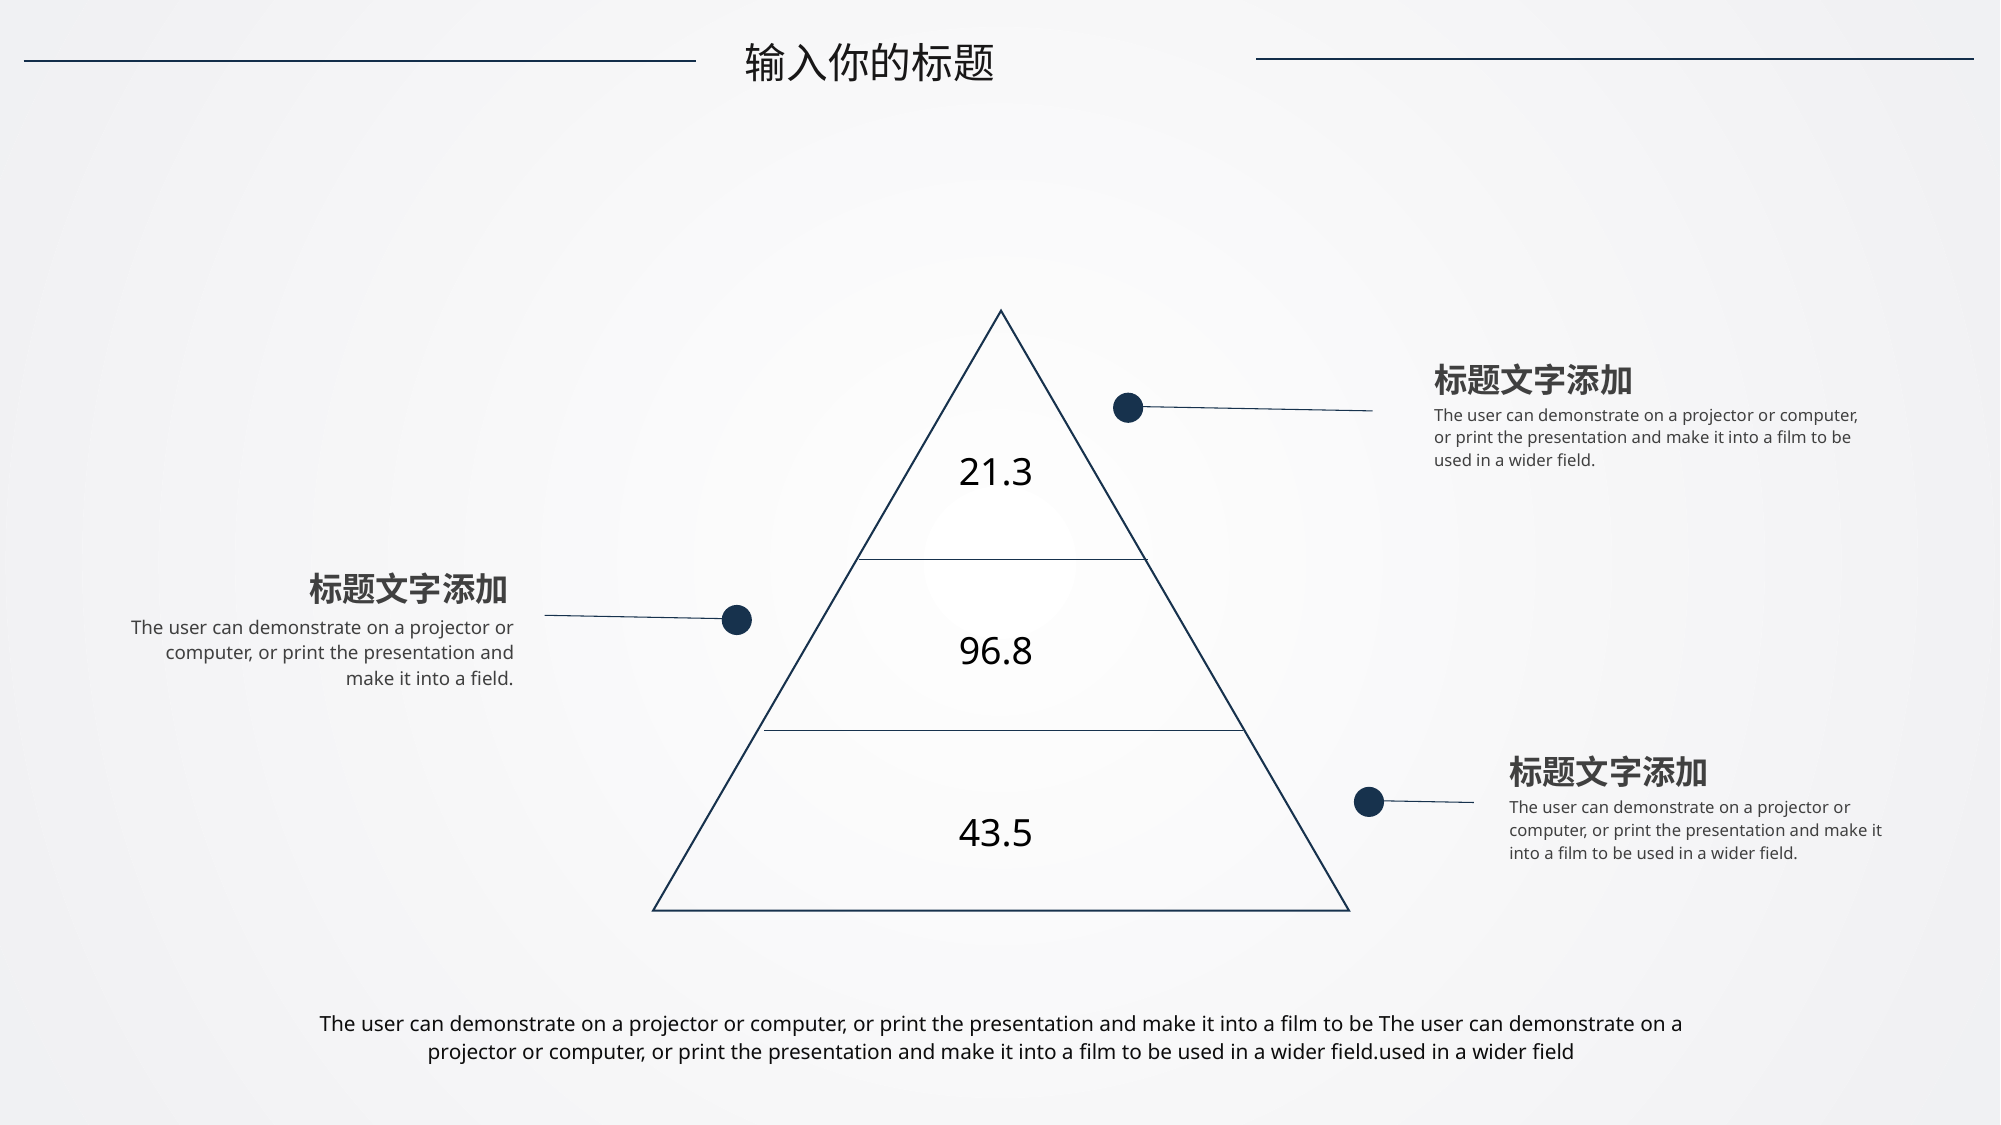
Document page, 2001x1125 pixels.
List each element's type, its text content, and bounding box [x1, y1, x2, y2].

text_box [1353, 786, 1474, 818]
text_box [651, 308, 1351, 912]
text_box 21.3 [943, 440, 1063, 500]
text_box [23, 36, 1974, 88]
text_box The user can demonstrate on a projector or computer, or print the presentation and make it into a film to be The user can demonstrate on a projector or computer, or print the presentation and make it into a film to be used in a wider field.used in a wider field [289, 999, 1713, 1072]
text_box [106, 552, 529, 698]
text_box 96.8 [943, 619, 1063, 680]
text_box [544, 604, 752, 635]
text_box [1113, 392, 1373, 423]
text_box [1494, 736, 1927, 872]
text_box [1419, 343, 1893, 479]
text_box 43.5 [943, 801, 1063, 862]
